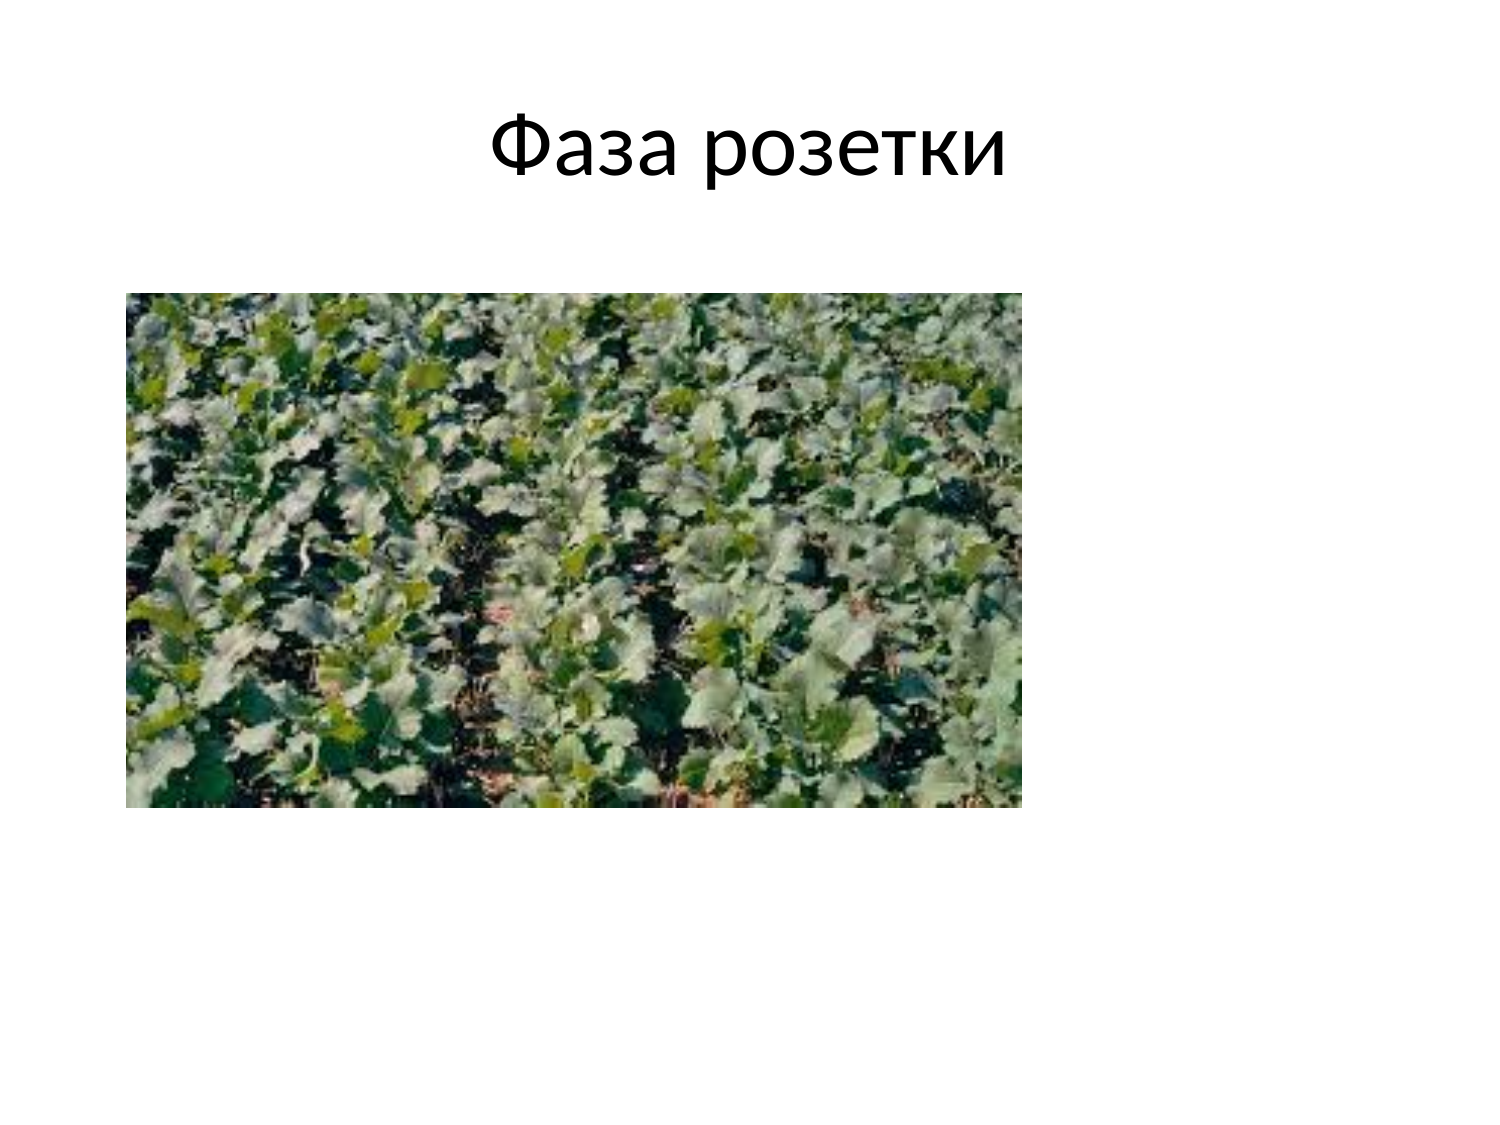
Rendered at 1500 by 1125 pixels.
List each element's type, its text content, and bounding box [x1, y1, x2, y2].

title Фаза розетки [75, 45, 1425, 233]
picture [126, 293, 1022, 809]
